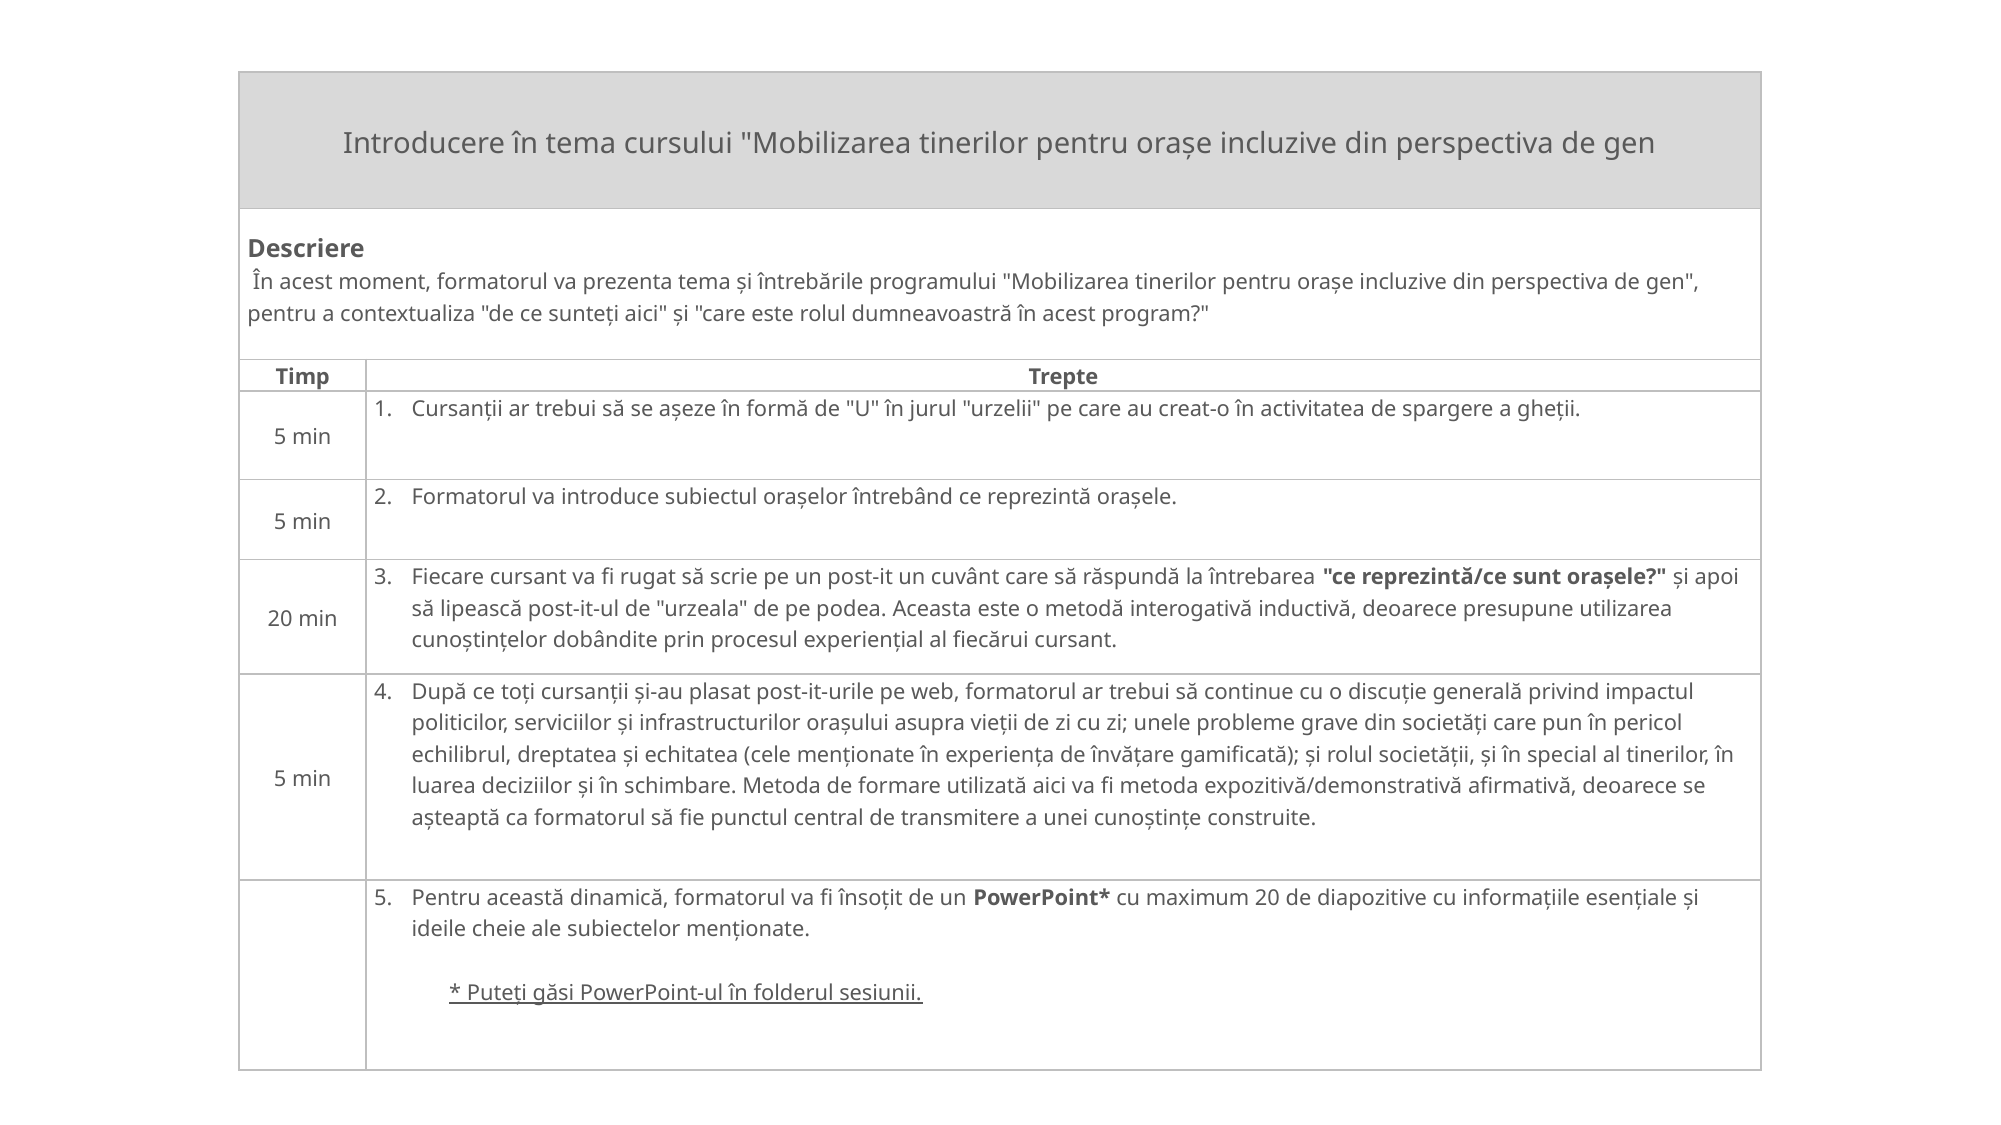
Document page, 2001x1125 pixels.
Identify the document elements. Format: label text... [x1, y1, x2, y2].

table_cell 5 min [240, 480, 365, 559]
table_cell 20 min [240, 560, 365, 673]
table_header Introducere în tema cursului "Mobilizarea tinerilor pentru orașe incluzive din perspectiva de gen [240, 73, 1760, 208]
table_cell Cursanții ar trebui să se așeze în formă de "U" în jurul "urzelii" pe care au creat-o în activitatea de spargere a gheții. [367, 392, 1760, 479]
table_cell 5 min [240, 675, 365, 879]
table_cell Fiecare cursant va fi rugat să scrie pe un post-it un cuvânt care să răspundă la întrebarea "ce reprezintă/ce sunt orașele?" și apoi să lipească post-it-ul de "urzeala" de pe podea. Aceasta este o metodă interogativă inductivă, deoarece presupune utilizarea cunoștințelor dobândite prin procesul experiențial al fiecărui cursant. [367, 560, 1760, 673]
table_cell Descriere În acest moment, formatorul va prezenta tema și întrebările programului "Mobilizarea tinerilor pentru orașe incluzive din perspectiva de gen", pentru a contextualiza "de ce sunteți aici" și "care este rolul dumneavoastră în acest program?" [240, 209, 1760, 359]
table_cell Trepte [367, 360, 1760, 390]
table_cell Timp [240, 360, 365, 390]
table_cell Pentru această dinamică, formatorul va fi însoțit de un PowerPoint* cu maximum 20 de diapozitive cu informațiile esențiale și ideile cheie ale subiectelor menționate. * Puteți găsi PowerPoint-ul în folderul sesiunii. [367, 881, 1760, 1069]
table_cell 5 min [240, 392, 365, 479]
table_cell Formatorul va introduce subiectul orașelor întrebând ce reprezintă orașele. [367, 480, 1760, 559]
table_cell [240, 881, 365, 1069]
table_cell După ce toți cursanții și-au plasat post-it-urile pe web, formatorul ar trebui să continue cu o discuție generală privind impactul politicilor, serviciilor și infrastructurilor orașului asupra vieții de zi cu zi; unele probleme grave din societăți care pun în pericol echilibrul, dreptatea și echitatea (cele menționate în experiența de învățare gamificată); și rolul societății, și în special al tinerilor, în luarea deciziilor și în schimbare. Metoda de formare utilizată aici va fi metoda expozitivă/demonstrativă afirmativă, deoarece se așteaptă ca formatorul să fie punctul central de transmitere a unei cunoștințe construite. [367, 675, 1760, 879]
